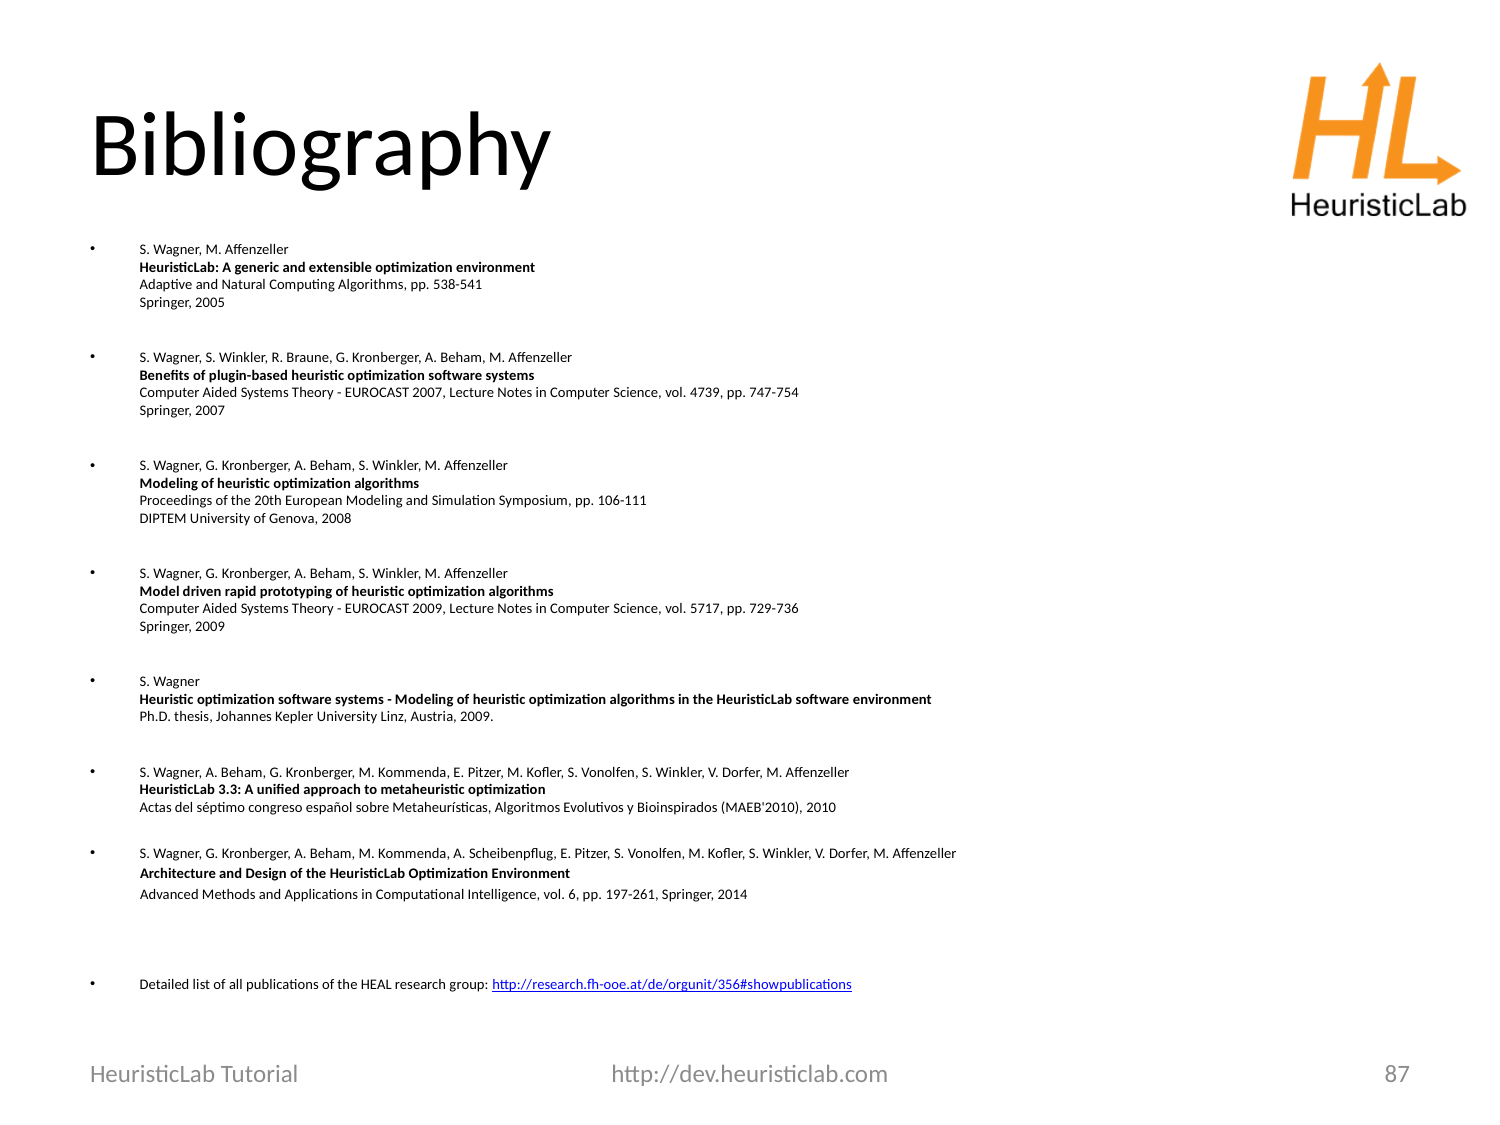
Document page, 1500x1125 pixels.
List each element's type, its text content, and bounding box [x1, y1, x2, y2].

footer http://dev.heuristiclab.com [512, 1042, 988, 1103]
picture [1281, 27, 1474, 244]
list S. Wagner, M. Affenzeller HeuristicLab: A generic and extensible optimization environment Adaptive and Natural Computing Algorithms, pp. 538-541 Springer, 2005 S. Wagner, S. Winkler, R. Braune, G. Kronberger, A. Beham, M. Affenzeller Benefits of plugin-based heuristic optimization software systems Computer Aided Systems Theory - EUROCAST 2007, Lecture Notes in Computer Science, vol. 4739, pp. 747-754 Springer, 2007 S. Wagner, G. Kronberger, A. Beham, S. Winkler, M. Affenzeller Modeling of heuristic optimization algorithms Proceedings of the 20th European Modeling and Simulation Symposium, pp. 106-111 DIPTEM University of Genova, 2008 S. Wagner, G. Kronberger, A. Beham, S. Winkler, M. Affenzeller Model driven rapid prototyping of heuristic optimization algorithms Computer Aided Systems Theory - EUROCAST 2009, Lecture Notes in Computer Science, vol. 5717, pp. 729-736 Springer, 2009 S. Wagner Heuristic optimization software systems - Modeling of heuristic optimization algorithms in the HeuristicLab software environment Ph.D. thesis, Johannes Kepler University Linz, Austria, 2009. S. Wagner, A. Beham, G. Kronberger, M. Kommenda, E. Pitzer, M. Kofler, S. Vonolfen, S. Winkler, V. Dorfer, M. Affenzeller HeuristicLab 3.3: A unified approach to metaheuristic optimization Actas del séptimo congreso español sobre Metaheurísticas, Algoritmos Evolutivos y Bioinspirados (MAEB'2010), 2010 S. Wagner, G. Kronberger, A. Beham, M. Kommenda, A. Scheibenpflug, E. Pitzer, S. Vonolfen, M. Kofler, S. Winkler, V. Dorfer, M. Affenzeller Architecture and Design of the HeuristicLab Optimization Environment Advanced Methods and Applications in Computational Intelligence, vol. 6, pp. 197-261, Springer, 2014 Detailed list of all publications of the HEAL research group: http://research.fh-ooe.at/de/orgunit/356#showpublications [75, 232, 1425, 1005]
slide_number 87 [1074, 1042, 1425, 1103]
title Bibliography [75, 45, 1282, 232]
slide_number HeuristicLab Tutorial [75, 1042, 425, 1103]
